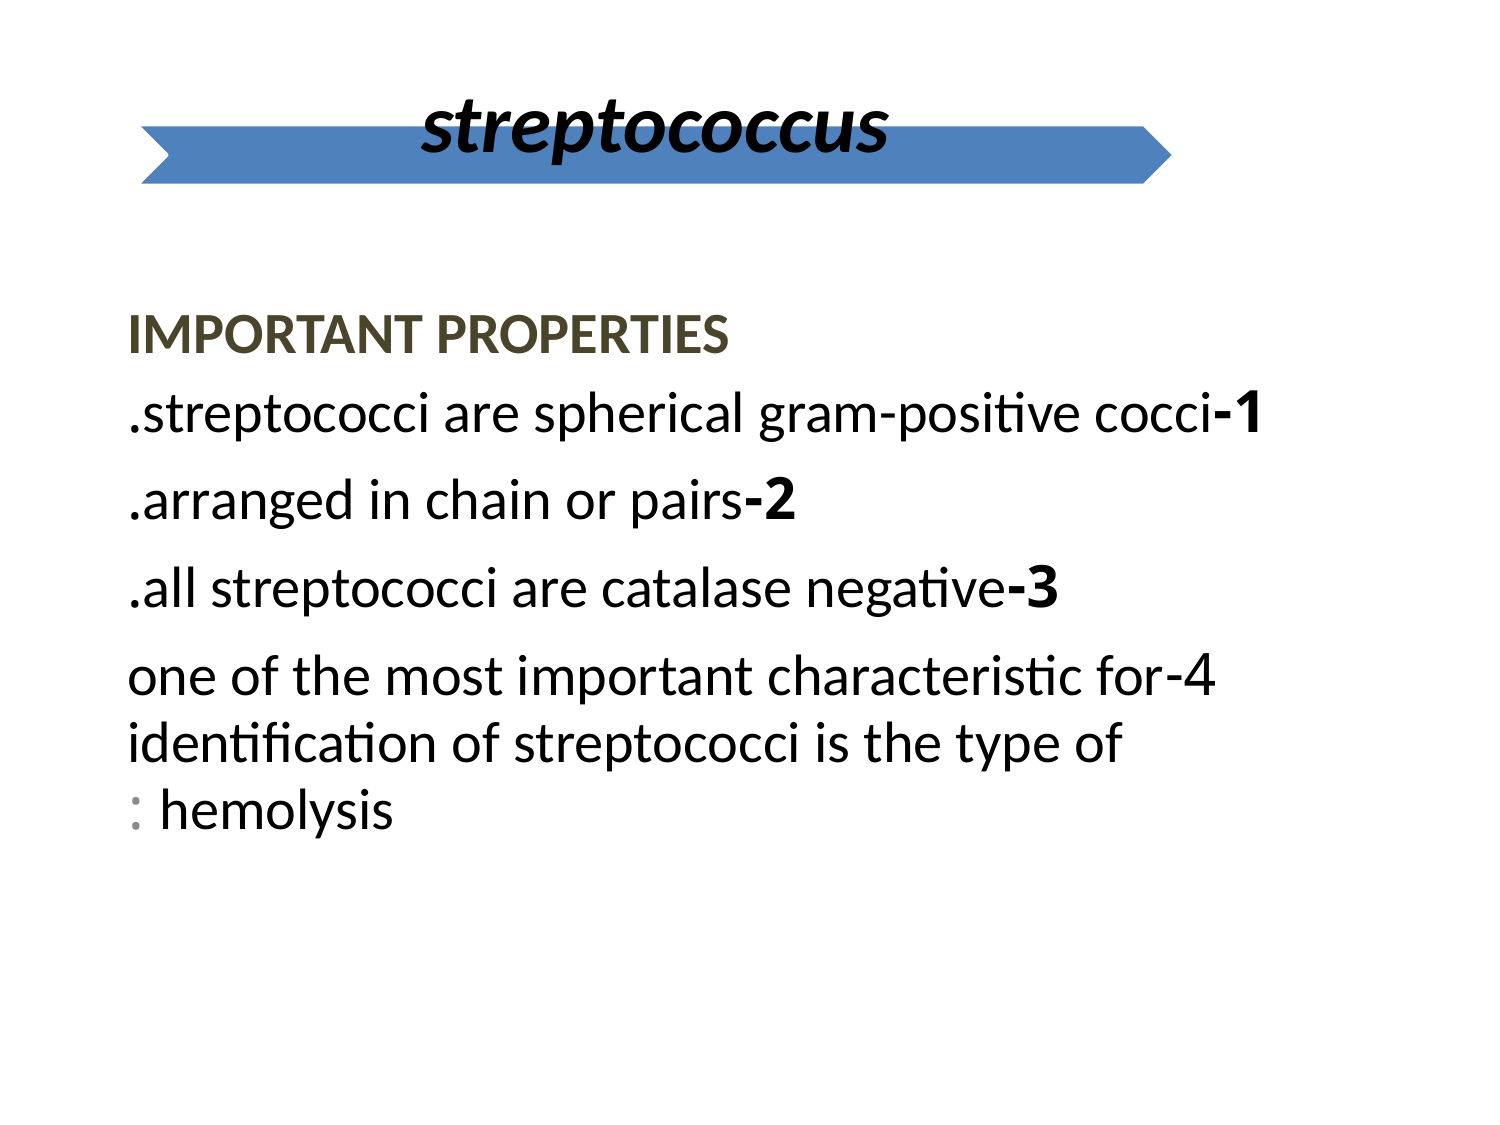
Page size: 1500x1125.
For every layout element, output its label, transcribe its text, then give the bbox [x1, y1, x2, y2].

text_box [135, 77, 1176, 232]
subtitle IMPORTANT PROPERTIES 1-streptococci are spherical gram-positive cocci. 2-arranged in chain or pairs. 3-all streptococci are catalase negative. 4-one of the most important characteristic for identification of streptococci is the type of hemolysis : [112, 302, 1412, 1024]
